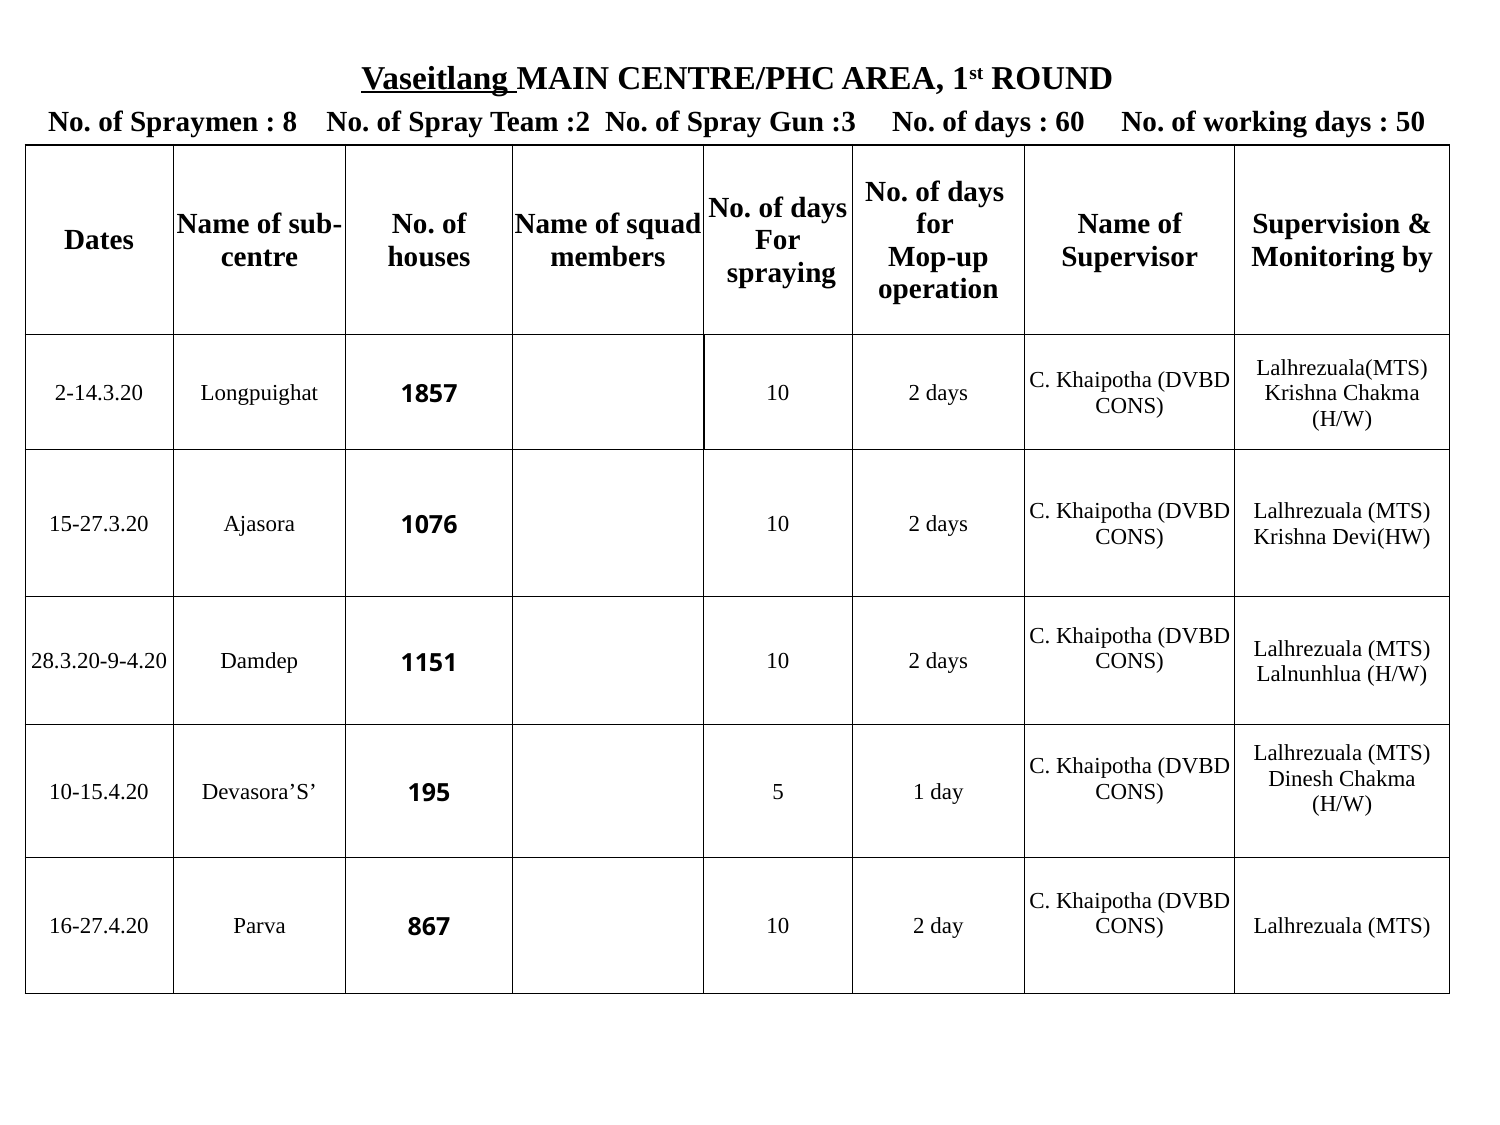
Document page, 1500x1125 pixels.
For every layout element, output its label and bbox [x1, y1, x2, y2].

table_cell [513, 335, 703, 449]
table_cell [26, 450, 173, 596]
table_cell [346, 858, 512, 993]
table_cell [1235, 725, 1449, 857]
table_cell [26, 858, 173, 993]
table_cell [513, 146, 703, 334]
table_cell [1235, 335, 1449, 449]
table_cell [346, 597, 512, 724]
table_cell [346, 725, 512, 857]
table_cell [1235, 597, 1449, 724]
table_cell [346, 146, 512, 334]
table_cell [1025, 725, 1234, 857]
table_cell [853, 146, 1024, 334]
table_cell [513, 858, 703, 993]
table_cell [853, 335, 1024, 449]
table_cell [704, 725, 852, 857]
table_cell [513, 450, 703, 596]
table_cell [704, 597, 852, 724]
table_cell [853, 450, 1024, 596]
table_cell [25, 97, 1450, 144]
table_cell [26, 335, 173, 449]
table_cell [853, 597, 1024, 724]
table_cell [513, 597, 703, 724]
table_cell [1025, 858, 1234, 993]
table_cell [1025, 597, 1234, 724]
table_header [25, 38, 1450, 97]
table_cell [174, 597, 345, 724]
table_cell [174, 335, 345, 449]
table_cell [1235, 858, 1449, 993]
table_cell [1235, 146, 1449, 334]
table_cell [174, 858, 345, 993]
table_cell [26, 597, 173, 724]
table_cell [174, 725, 345, 857]
table_cell [346, 335, 512, 449]
table_cell [174, 146, 345, 334]
table_cell [853, 858, 1024, 993]
table_cell [1235, 450, 1449, 596]
table_cell [704, 450, 852, 596]
table_cell [704, 146, 852, 334]
table_cell [705, 335, 852, 449]
table_cell [346, 450, 512, 596]
table_cell [174, 450, 345, 596]
table_cell [26, 146, 173, 334]
table_cell [1025, 335, 1234, 449]
table_cell [1025, 450, 1234, 596]
table_cell [1025, 146, 1234, 334]
table_cell [853, 725, 1024, 857]
table_cell [513, 725, 703, 857]
table_cell [704, 858, 852, 993]
table_cell [26, 725, 173, 857]
